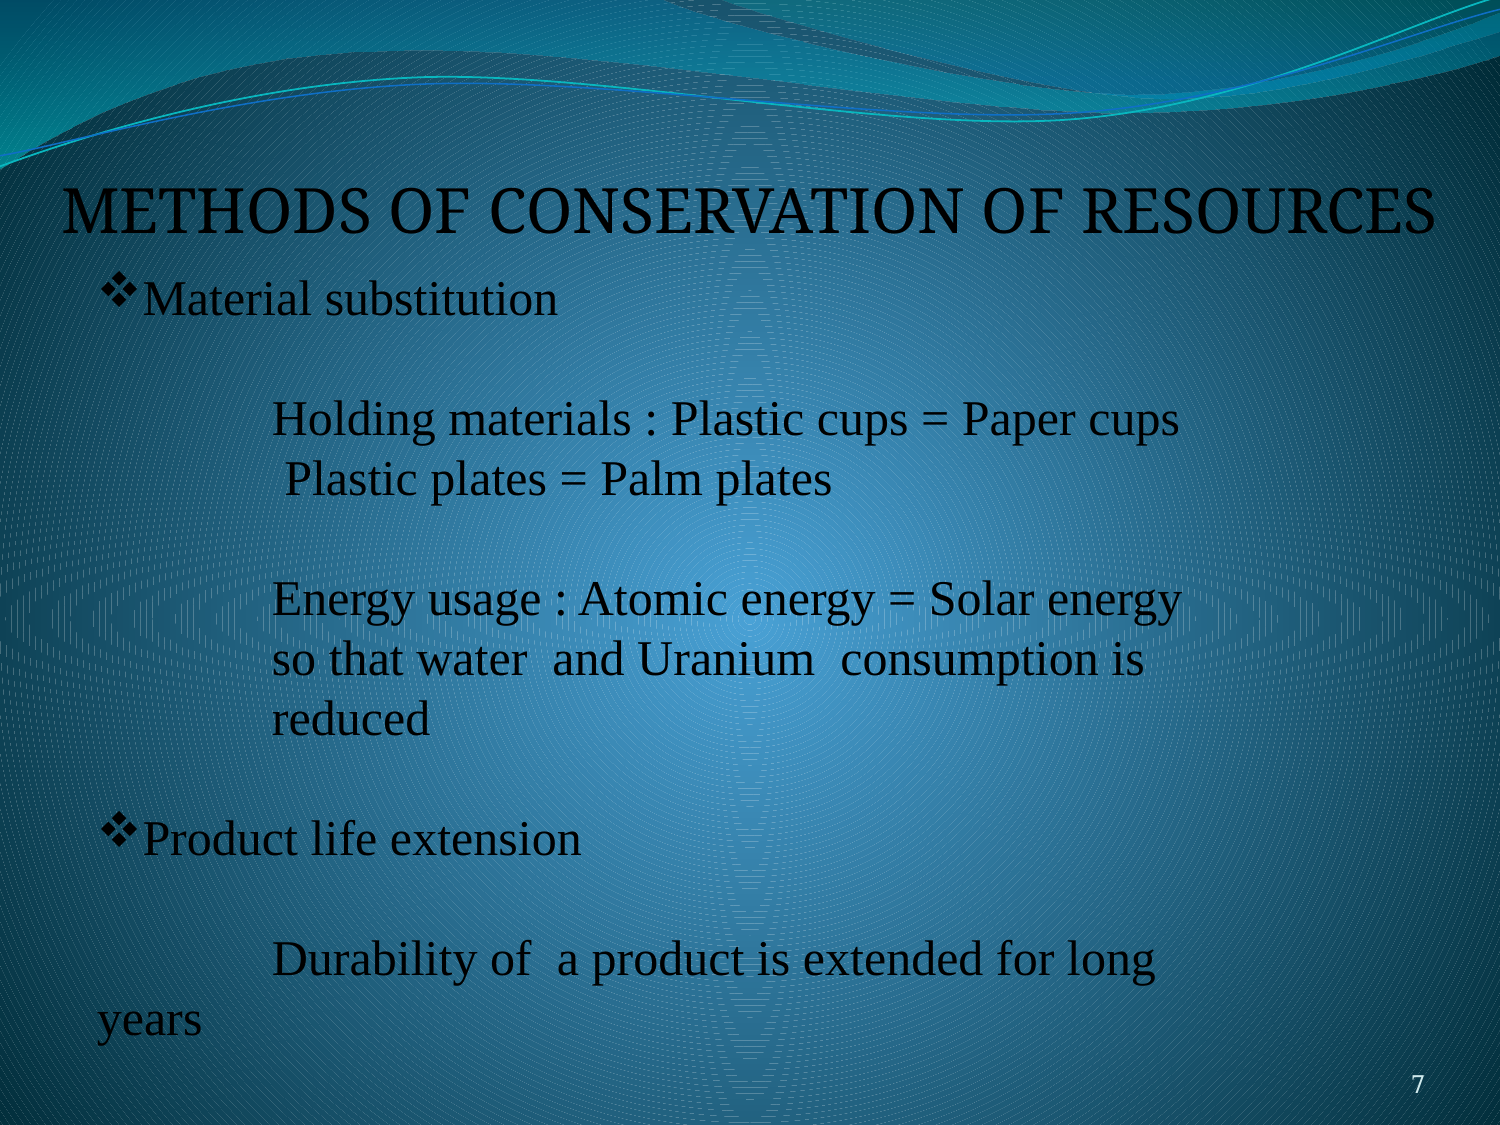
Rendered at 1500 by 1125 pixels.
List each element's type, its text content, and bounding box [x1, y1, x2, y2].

slide_number 7 [1299, 1042, 1425, 1103]
text_box Methods of Conservation of Resources [46, 164, 1454, 254]
text_box Material substitution Holding materials : Plastic cups = Paper cups Plastic plates = Palm plates Energy usage : Atomic energy = Solar energy so that water and Uranium consumption is reduced Product life extension Durability of a product is extended for long years [82, 257, 1289, 1125]
